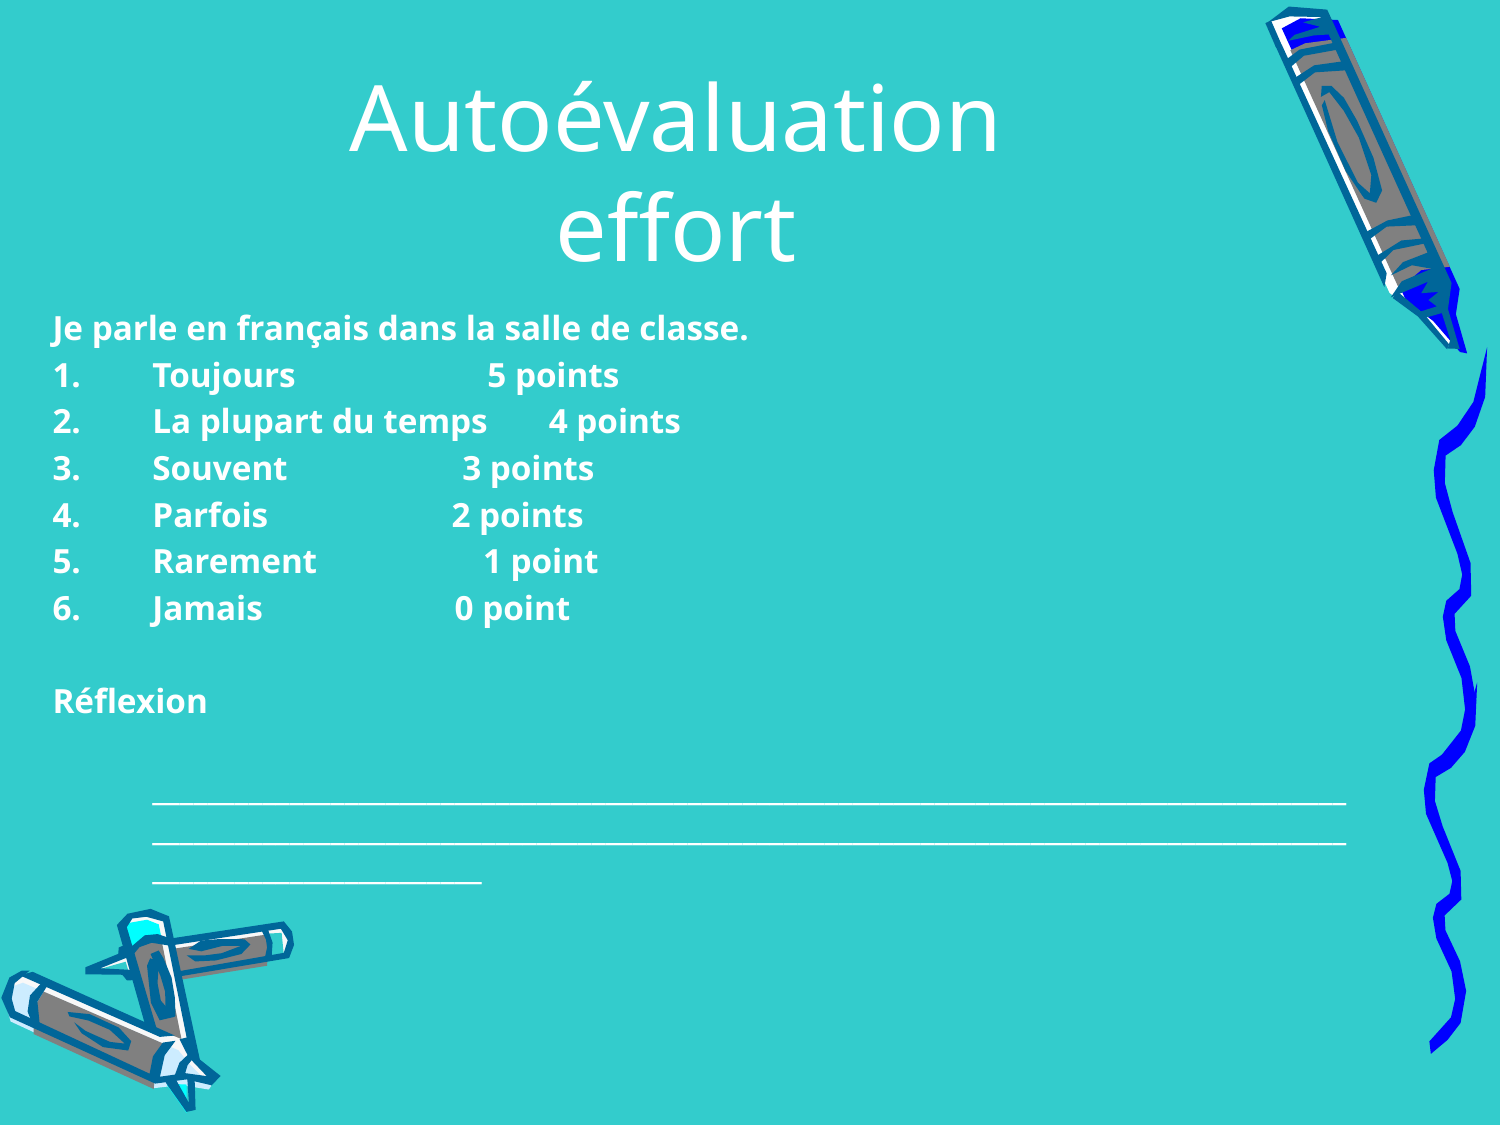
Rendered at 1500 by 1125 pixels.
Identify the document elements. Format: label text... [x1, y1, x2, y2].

list Je parle en français dans la salle de classe. Toujours 5 points La plupart du temps 4 points Souvent 3 points Parfois 2 points Rarement 1 point Jamais 0 point Réflexion ______________________________________________________________________________________________________________________________________________________________________________________________________ [37, 299, 1376, 901]
title Autoévaluation effort [112, 24, 1240, 288]
